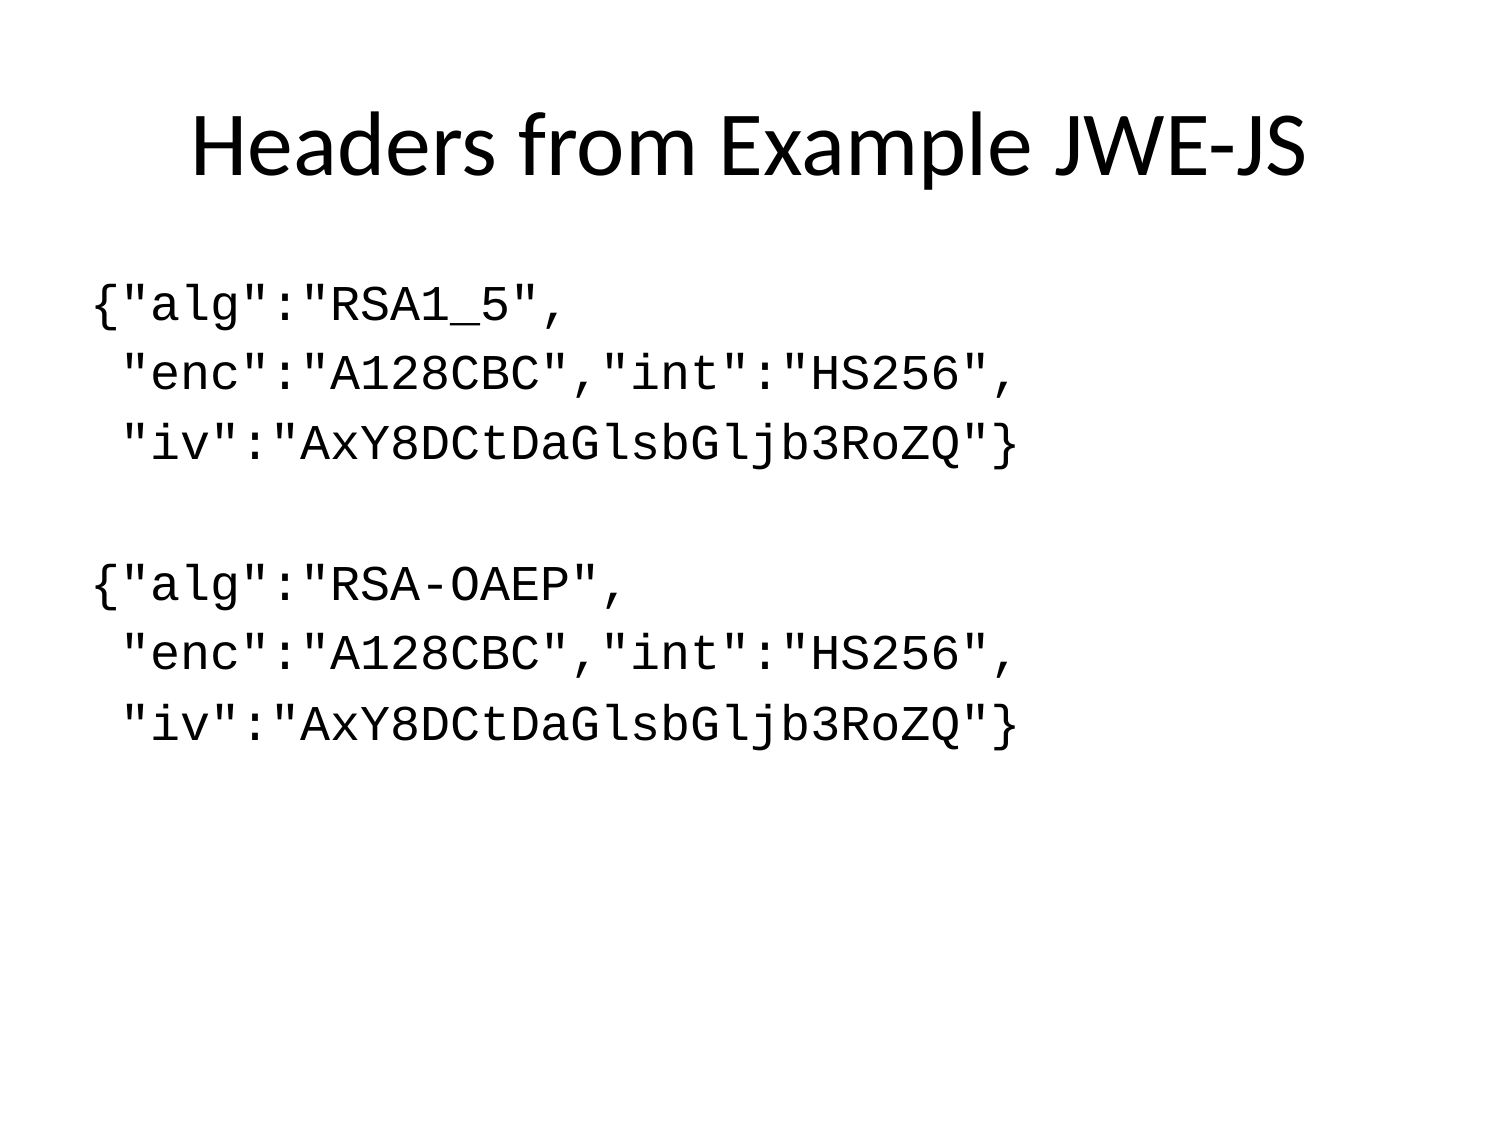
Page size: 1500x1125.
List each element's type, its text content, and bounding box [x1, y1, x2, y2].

title Headers from Example JWE-JS [75, 45, 1425, 233]
list {"alg":"RSA1_5", "enc":"A128CBC","int":"HS256", "iv":"AxY8DCtDaGlsbGljb3RoZQ"} {"alg":"RSA-OAEP", "enc":"A128CBC","int":"HS256", "iv":"AxY8DCtDaGlsbGljb3RoZQ"} [75, 262, 1425, 1113]
